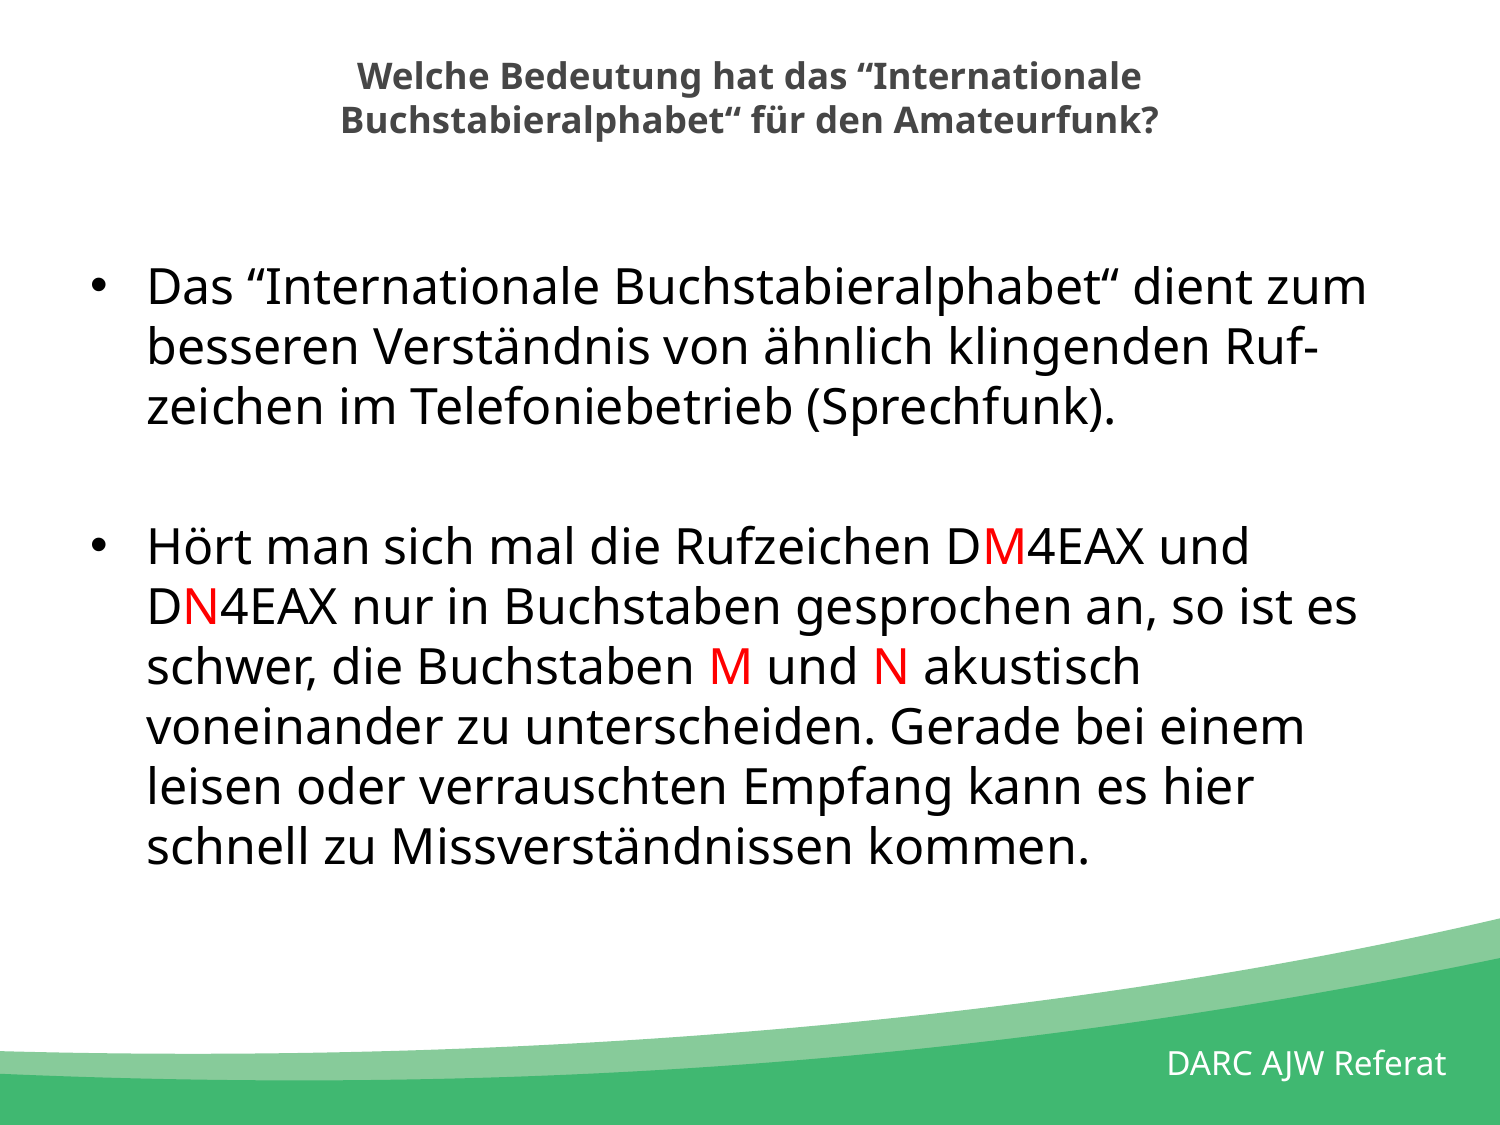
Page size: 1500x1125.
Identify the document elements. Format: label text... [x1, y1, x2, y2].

list Das “Internationale Buchstabieralphabet“ dient zum besseren Verständnis von ähnlich klingenden Ruf-zeichen im Telefoniebetrieb (Sprechfunk). Hört man sich mal die Rufzeichen DM4EAX und DN4EAX nur in Buchstaben gesprochen an, so ist es schwer, die Buchstaben M und N akustisch voneinander zu unterscheiden. Gerade bei einem leisen oder verrauschten Empfang kann es hier schnell zu Missverständnissen kommen. [75, 177, 1425, 1022]
title Welche Bedeutung hat das “Internationale Buchstabieralphabet“ für den Amateurfunk? [75, 45, 1425, 149]
